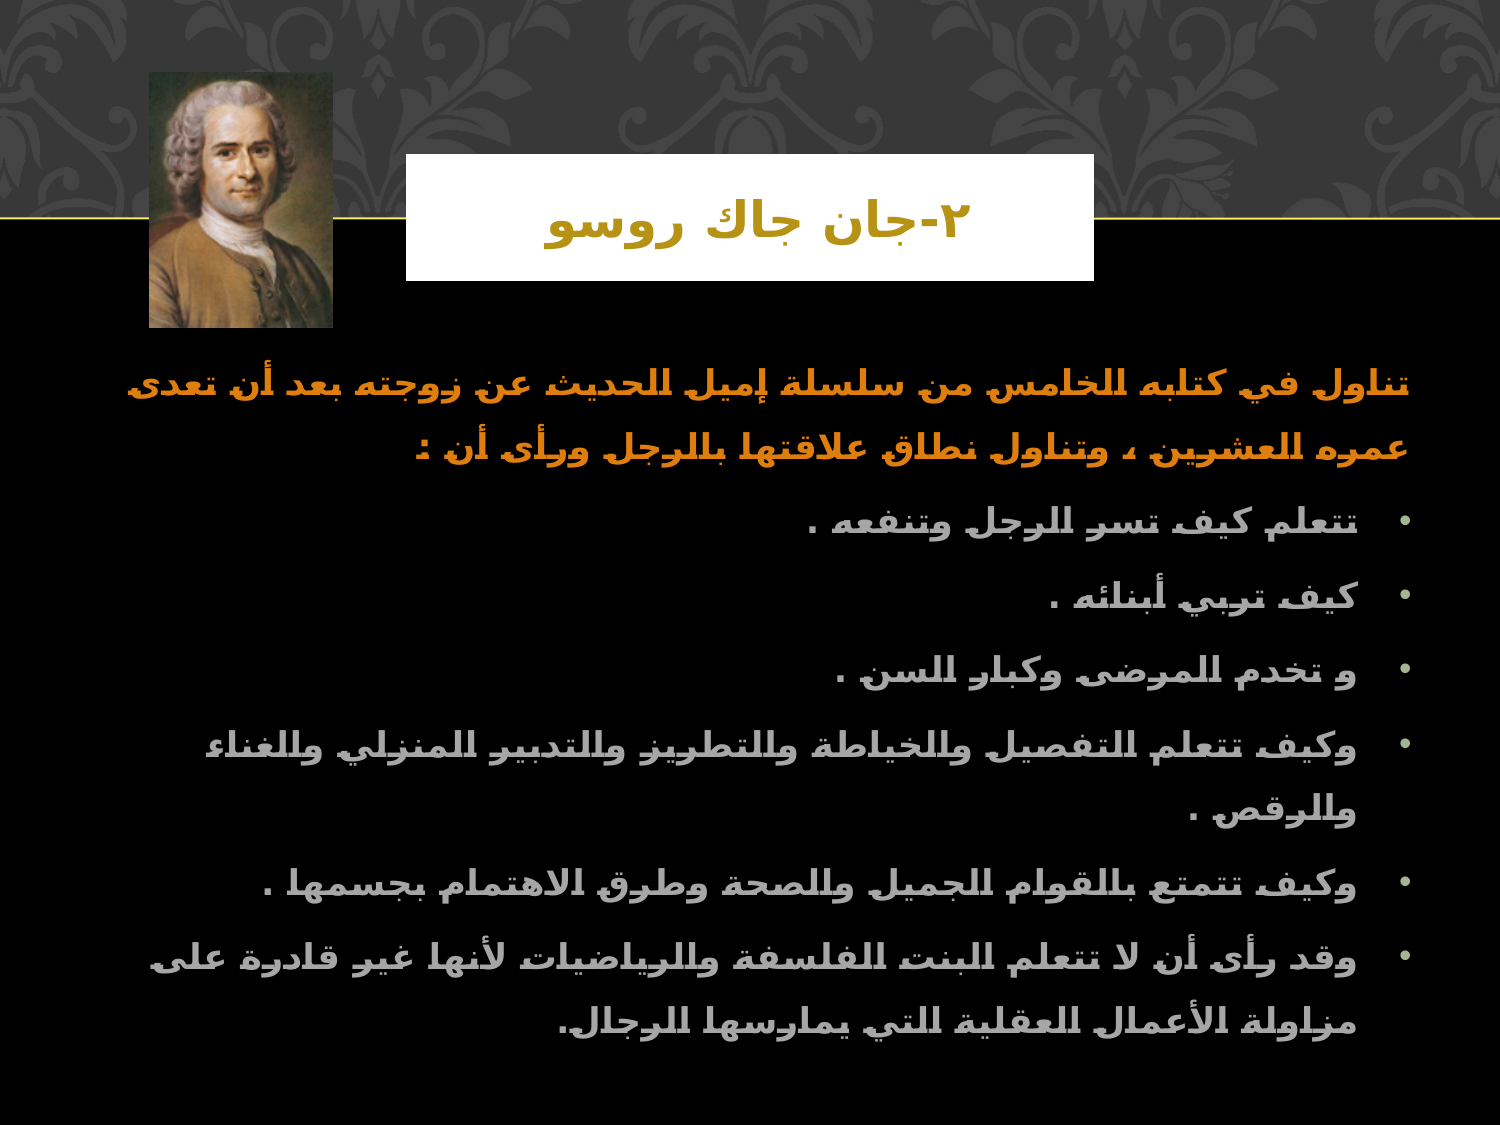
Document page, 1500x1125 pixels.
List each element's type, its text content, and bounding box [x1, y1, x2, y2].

list تناول في كتابه الخامس من سلسلة إميل الحديث عن زوجته بعد أن تعدى عمره العشرين ، وتناول نطاق علاقتها بالرجل ورأى أن : تتعلم كيف تسر الرجل وتنفعه . كيف تربي أبنائه . و تخدم المرضى وكبار السن . وكيف تتعلم التفصيل والخياطة والتطريز والتدبير المنزلي والغناء والرقص . وكيف تتمتع بالقوام الجميل والصحة وطرق الاهتمام بجسمها . وقد رأى أن لا تتعلم البنت الفلسفة والرياضيات لأنها غير قادرة على مزاولة الأعمال العقلية التي يمارسها الرجال. [75, 331, 1425, 1053]
title ٢-جان جاك روسو [406, 154, 1094, 281]
picture [148, 72, 333, 328]
